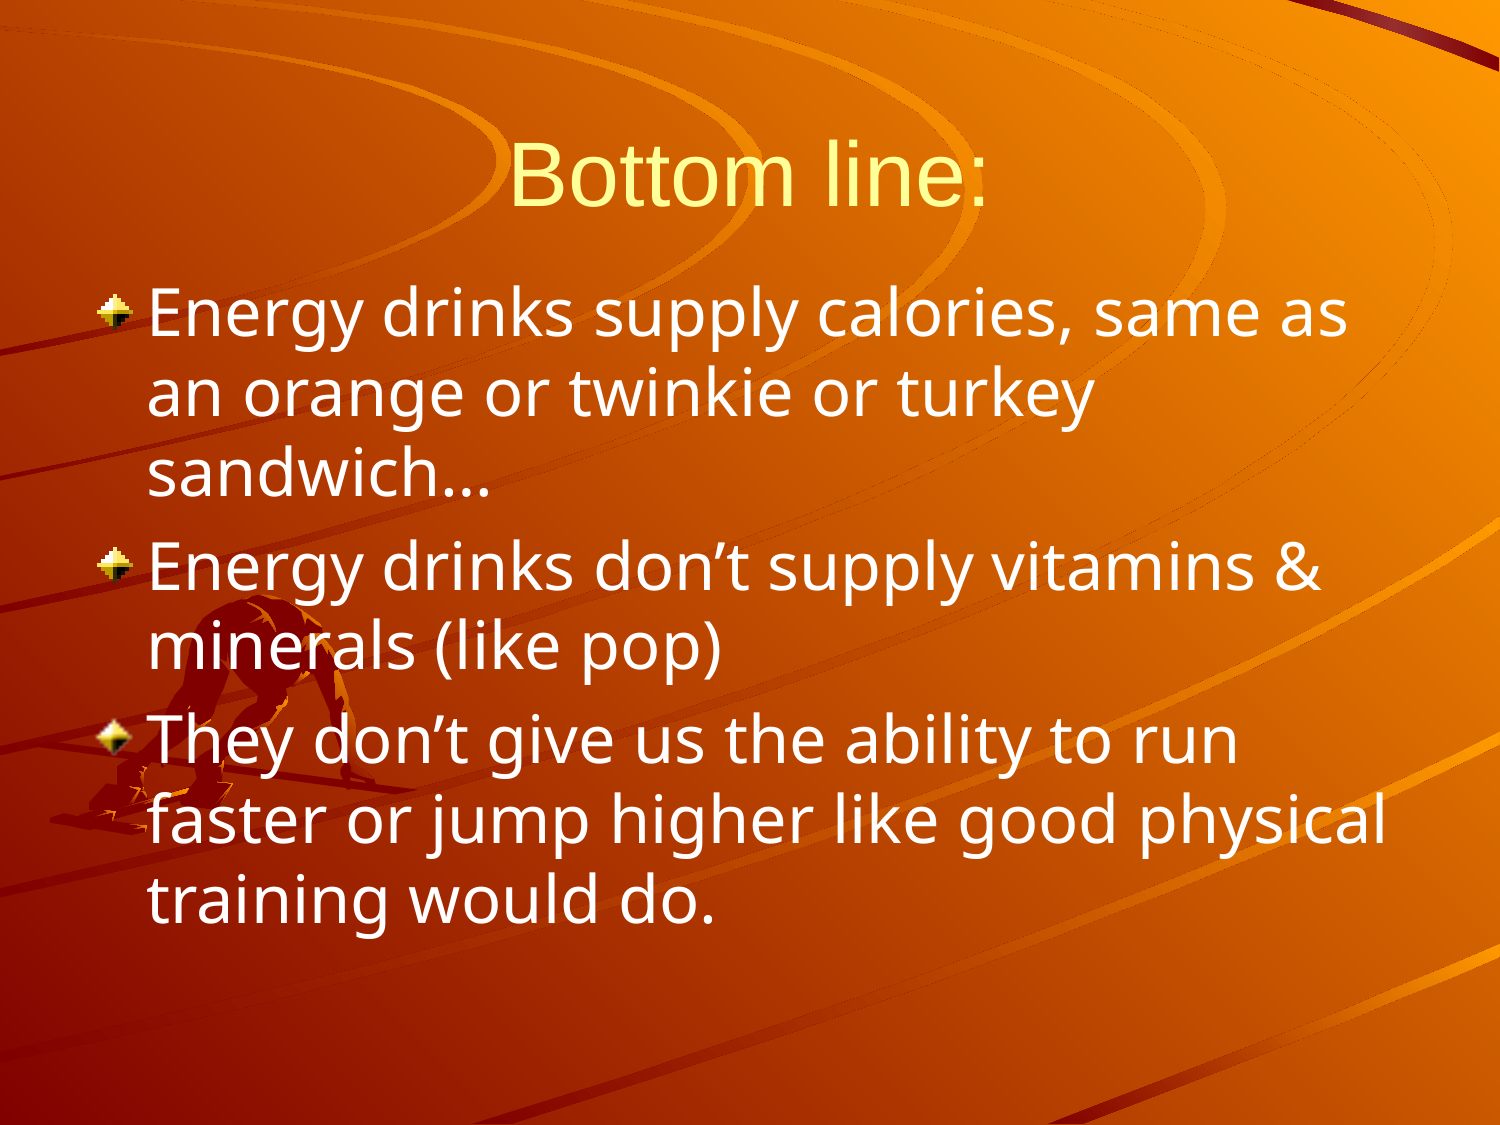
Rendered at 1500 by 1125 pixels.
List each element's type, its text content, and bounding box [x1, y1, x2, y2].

picture [90, 286, 137, 334]
picture [90, 539, 137, 587]
title Bottom line: [74, 25, 1426, 233]
list Energy drinks supply calories, same as an orange or twinkie or turkey sandwich… Energy drinks don’t supply vitamins & minerals (like pop) They don’t give us the ability to run faster or jump higher like good physical training would do. [74, 262, 1426, 1006]
picture [90, 713, 137, 760]
